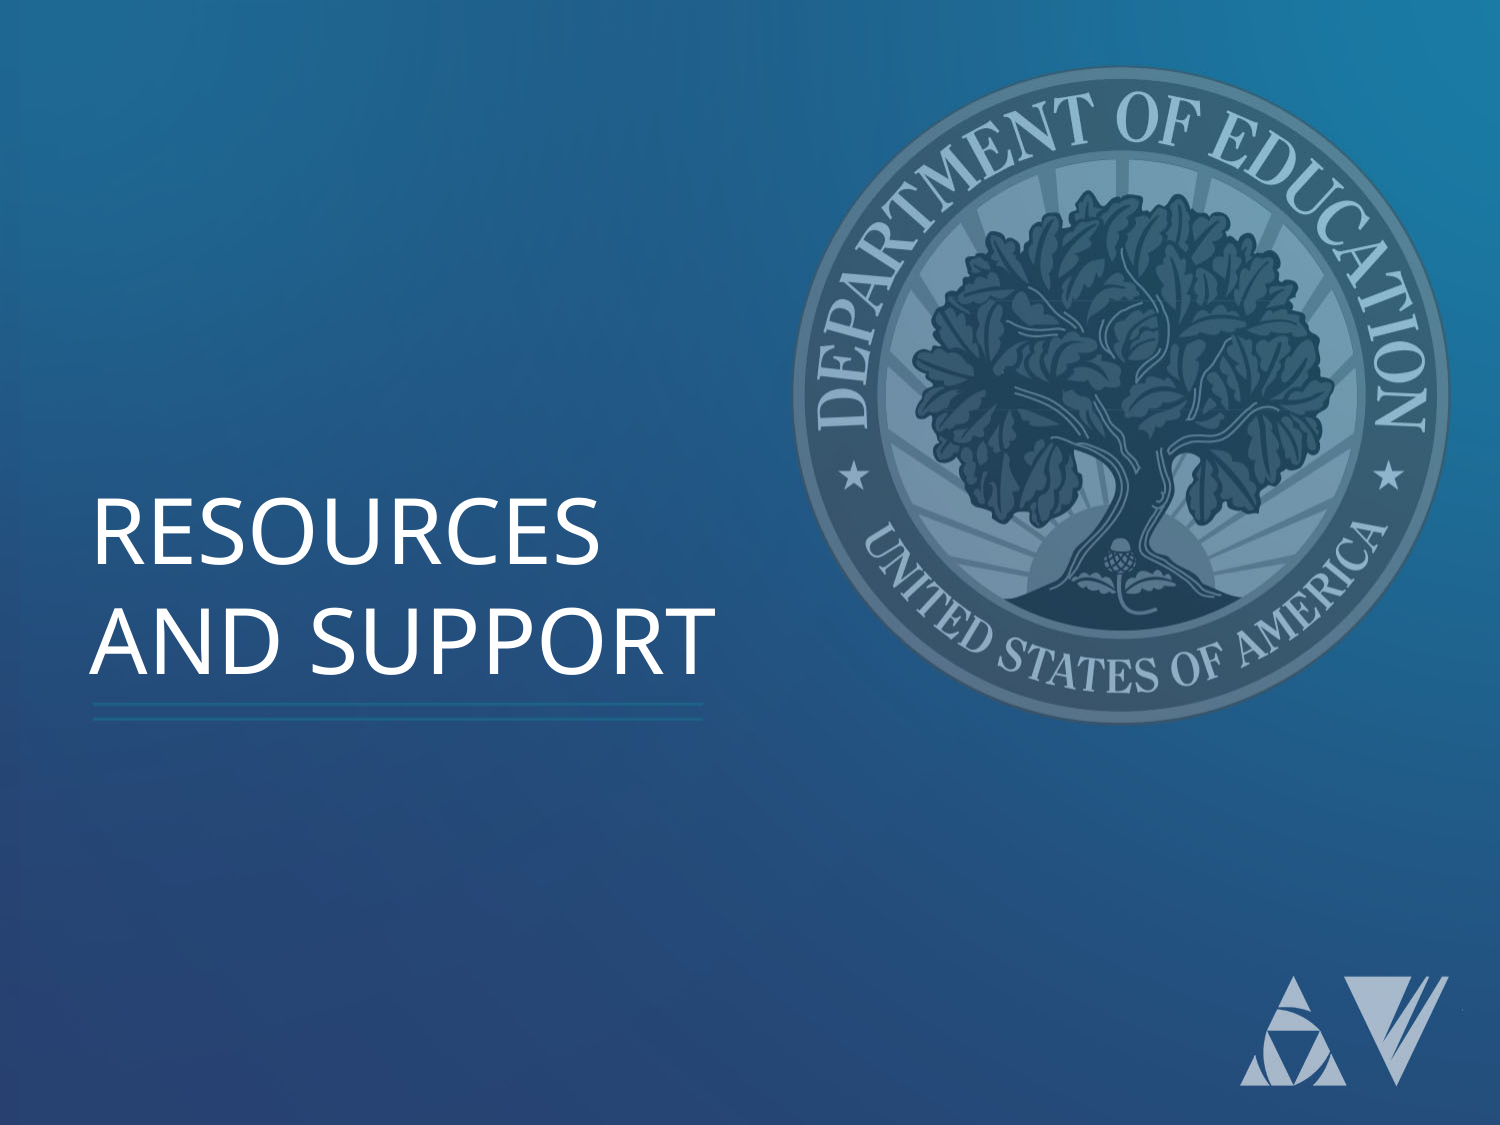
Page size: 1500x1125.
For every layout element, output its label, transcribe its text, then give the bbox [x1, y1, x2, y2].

picture [0, 0, 1500, 1125]
title Resources and Support [75, 200, 788, 700]
